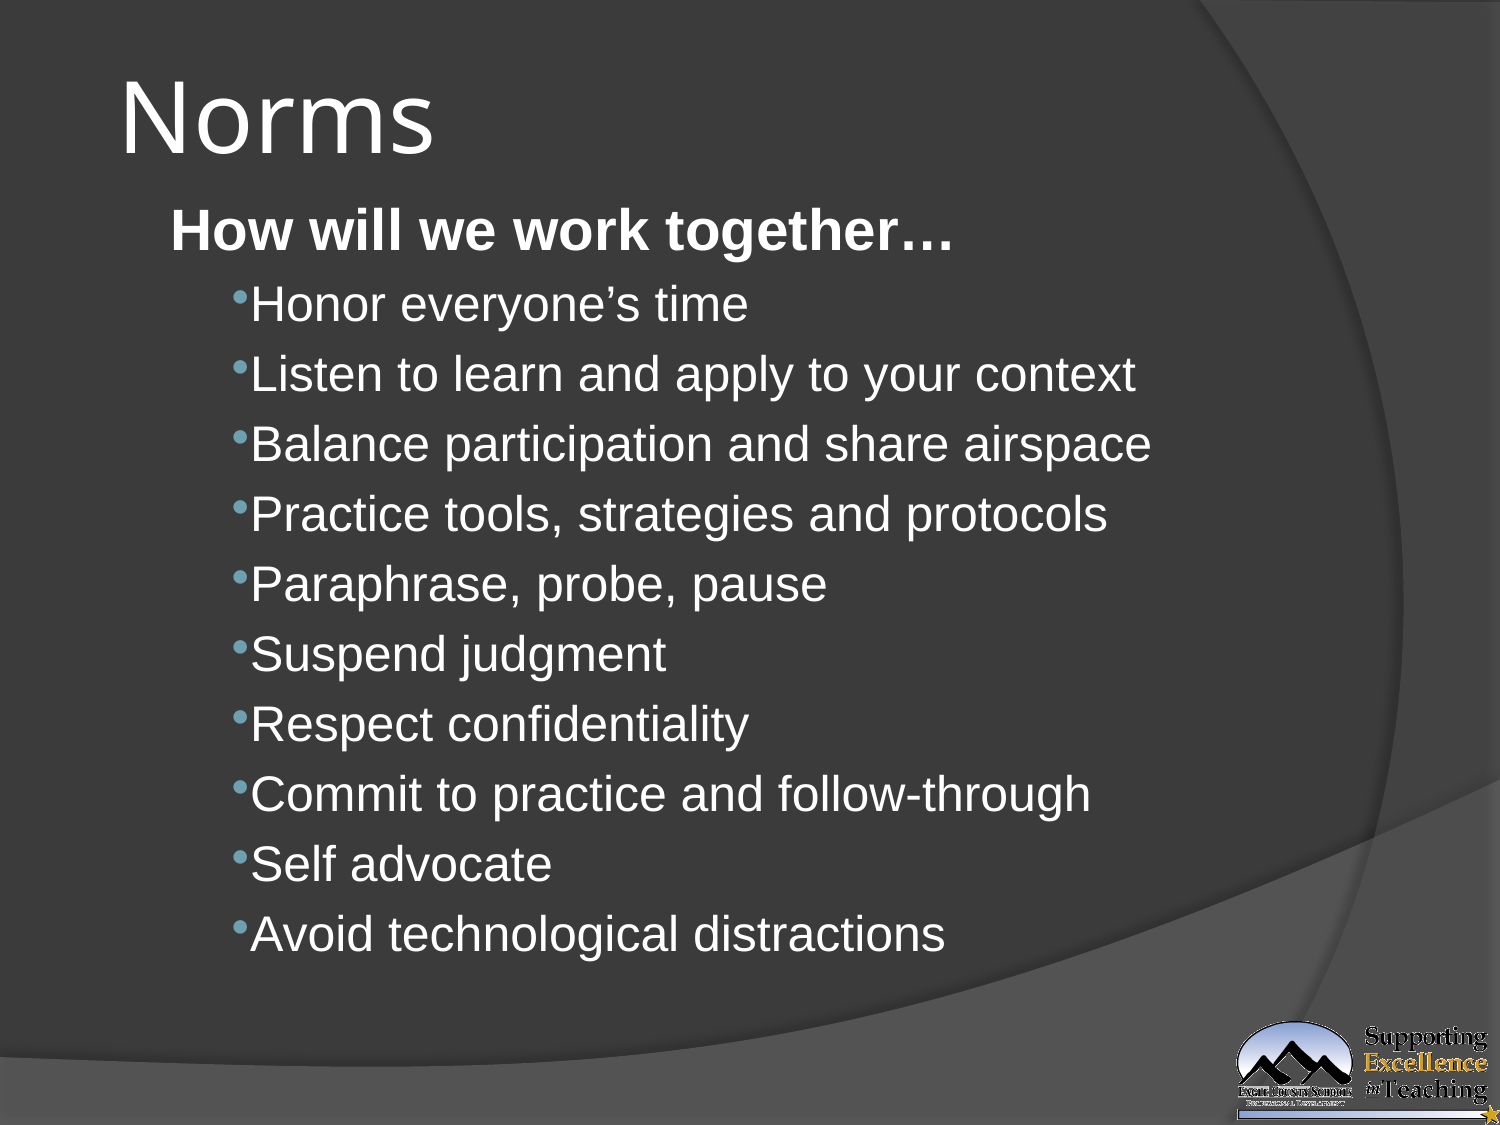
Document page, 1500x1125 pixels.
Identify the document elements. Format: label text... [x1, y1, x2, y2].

list How will we work together… Honor everyone’s time Listen to learn and apply to your context Balance participation and share airspace Practice tools, strategies and protocols Paraphrase, probe, pause Suspend judgment Respect confidentiality Commit to practice and follow-through Self advocate Avoid technological distractions [150, 184, 1350, 1088]
title Norms [110, 42, 1392, 185]
picture [1236, 1020, 1500, 1125]
